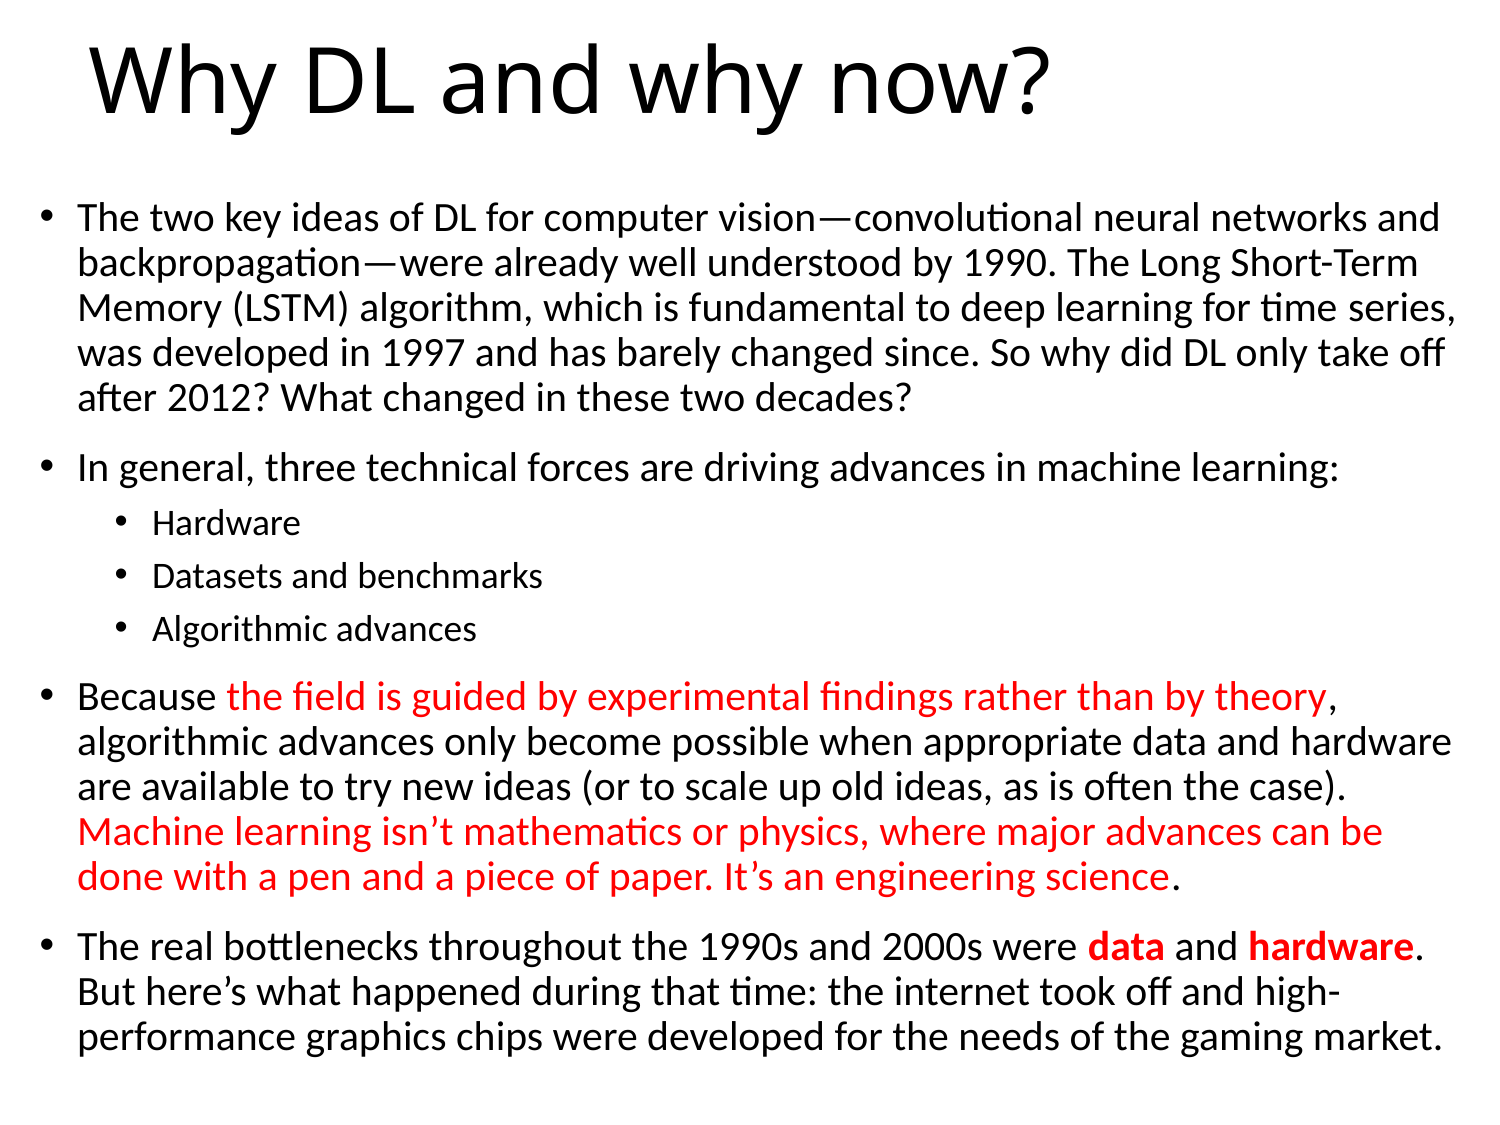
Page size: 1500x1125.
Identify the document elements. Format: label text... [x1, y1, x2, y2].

text_box The two key ideas of DL for computer vision—convolutional neural networks and backpropagation—were already well understood by 1990. The Long Short-Term Memory (LSTM) algorithm, which is fundamental to deep learning for time series, was developed in 1997 and has barely changed since. So why did DL only take off after 2012? What changed in these two decades? In general, three technical forces are driving advances in machine learning: Hardware Datasets and benchmarks Algorithmic advances Because the field is guided by experimental findings rather than by theory, algorithmic advances only become possible when appropriate data and hardware are available to try new ideas (or to scale up old ideas, as is often the case). Machine learning isn’t mathematics or physics, where major advances can be done with a pen and a piece of paper. It’s an engineering science. The real bottlenecks throughout the 1990s and 2000s were data and hardware. But here’s what happened during that time: the internet took off and high-performance graphics chips were developed for the needs of the gaming market. [24, 187, 1486, 1053]
title Why DL and why now? [73, 24, 1486, 145]
